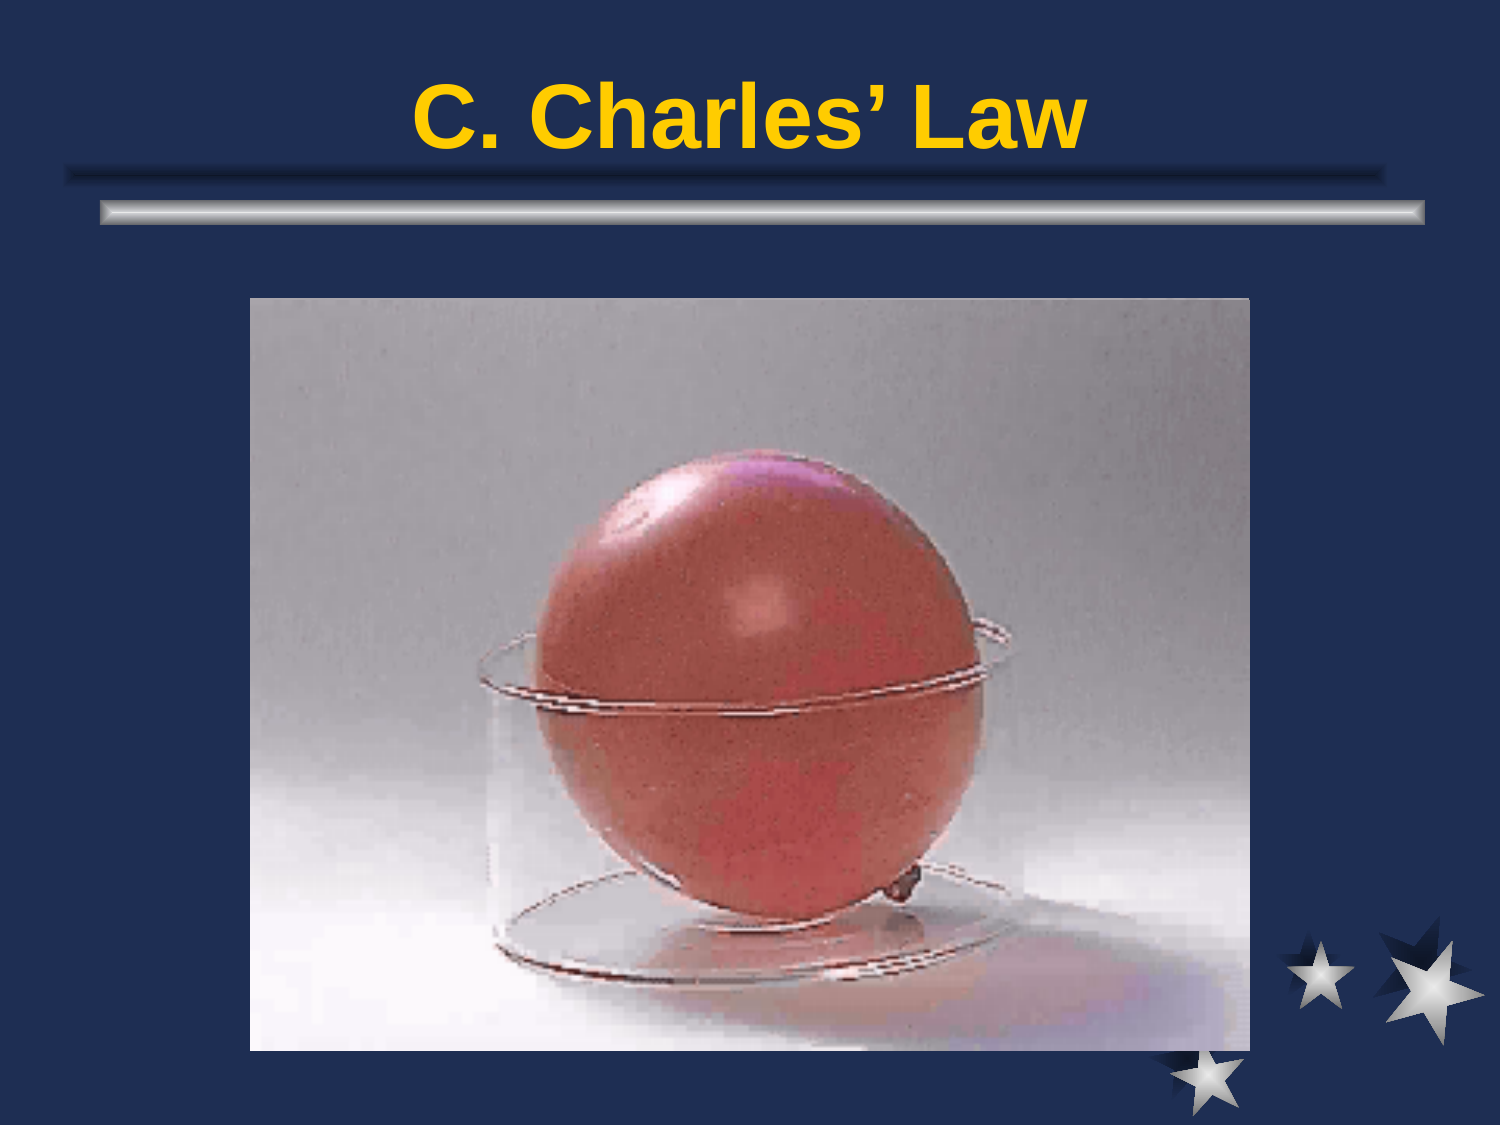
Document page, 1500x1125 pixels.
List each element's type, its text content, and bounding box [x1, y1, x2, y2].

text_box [248, 299, 1251, 1052]
title C. Charles’ Law [112, 37, 1388, 176]
